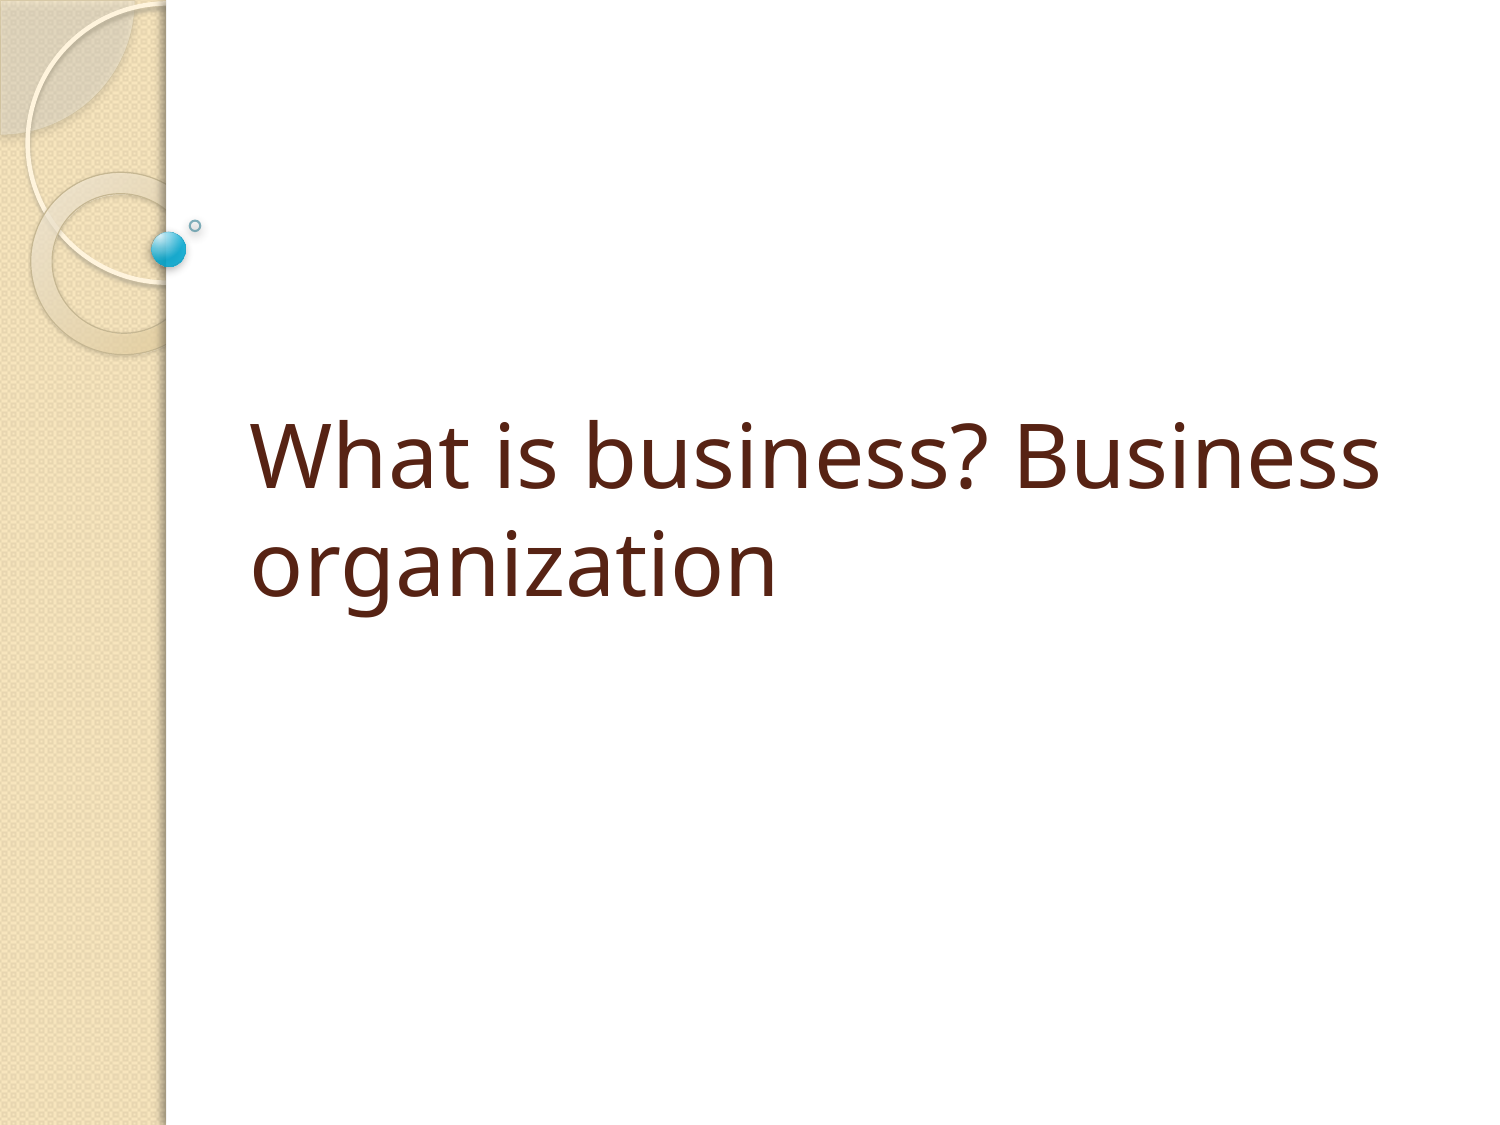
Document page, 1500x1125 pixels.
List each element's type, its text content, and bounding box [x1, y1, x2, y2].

title What is business? Business organization [234, 267, 1450, 622]
